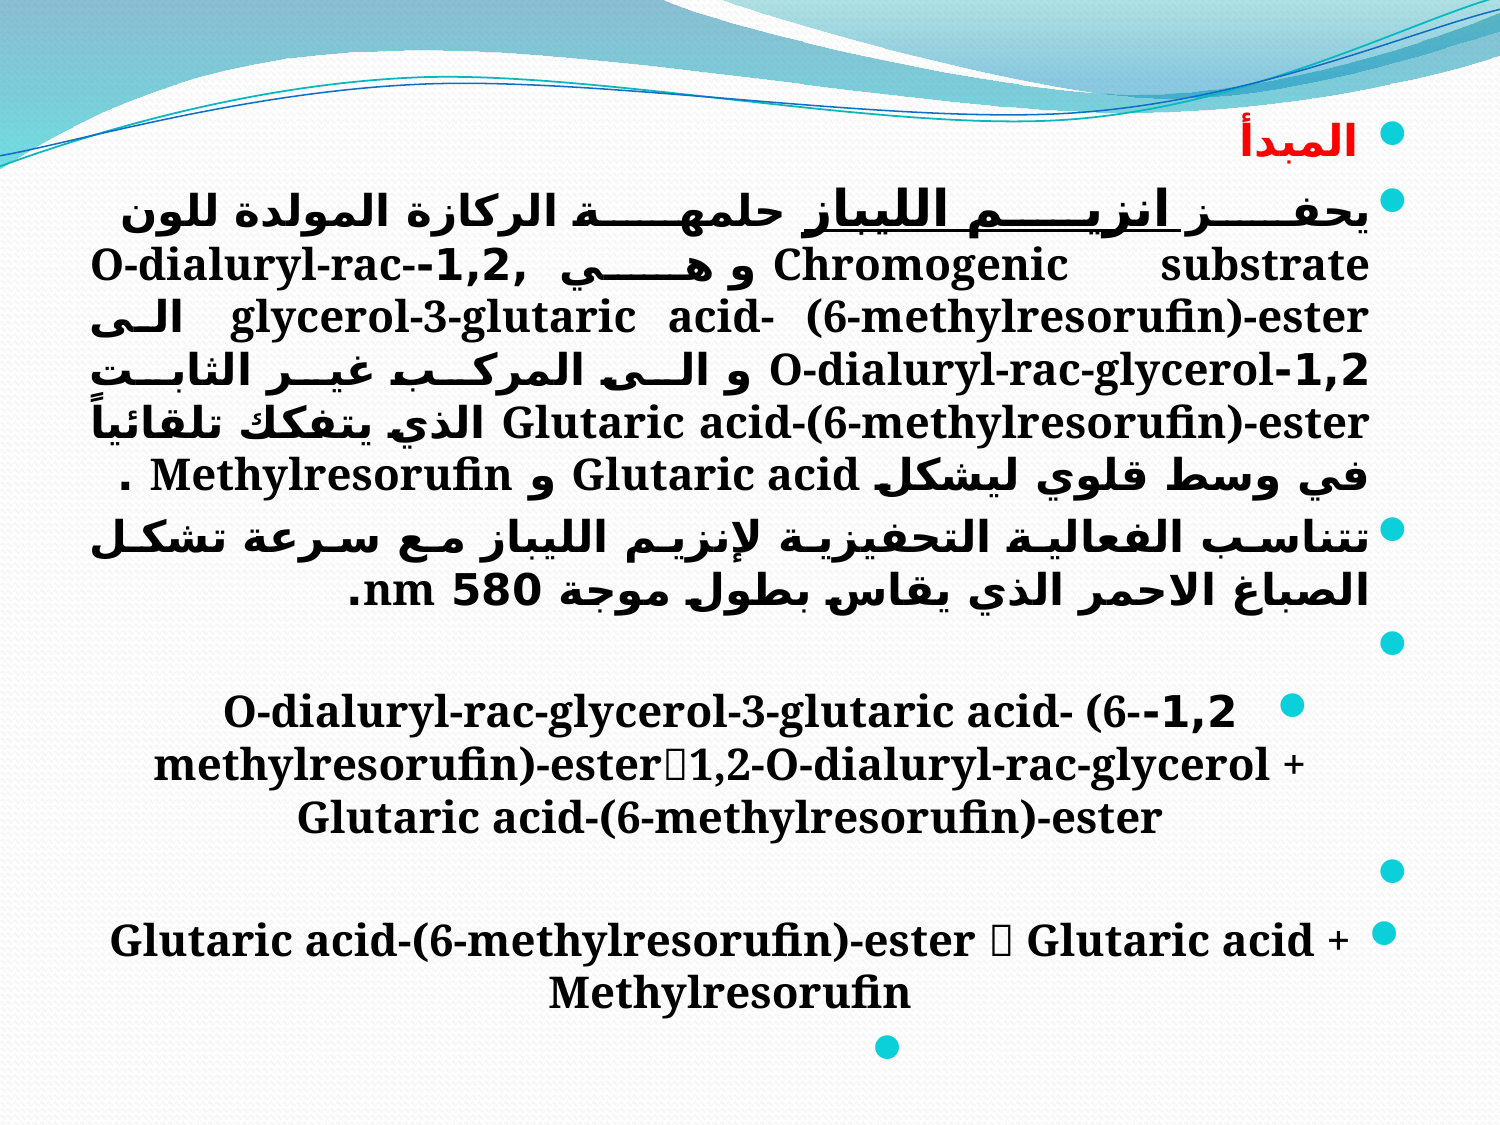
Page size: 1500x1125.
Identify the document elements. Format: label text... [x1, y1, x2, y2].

list المبدأ يحفز انزيم الليباز حلمهة الركازة المولدة للون Chromogenic substrate و هي ,1,2-O-dialuryl-rac-glycerol-3-glutaric acid- (6-methylresorufin)-ester الى 1,2-O-dialuryl-rac-glycerol و الى المركب غير الثابت Glutaric acid-(6-methylresorufin)-ester الذي يتفكك تلقائياً في وسط قلوي ليشكل Glutaric acid و Methylresorufin . تتناسب الفعالية التحفيزية لإنزيم الليباز مع سرعة تشكل الصباغ الاحمر الذي يقاس بطول موجة 580 nm. 1,2-O-dialuryl-rac-glycerol-3-glutaric acid- (6-methylresorufin)-ester1,2-O-dialuryl-rac-glycerol + Glutaric acid-(6-methylresorufin)-ester Glutaric acid-(6-methylresorufin)-ester  Glutaric acid + Methylresorufin [75, 105, 1425, 1090]
